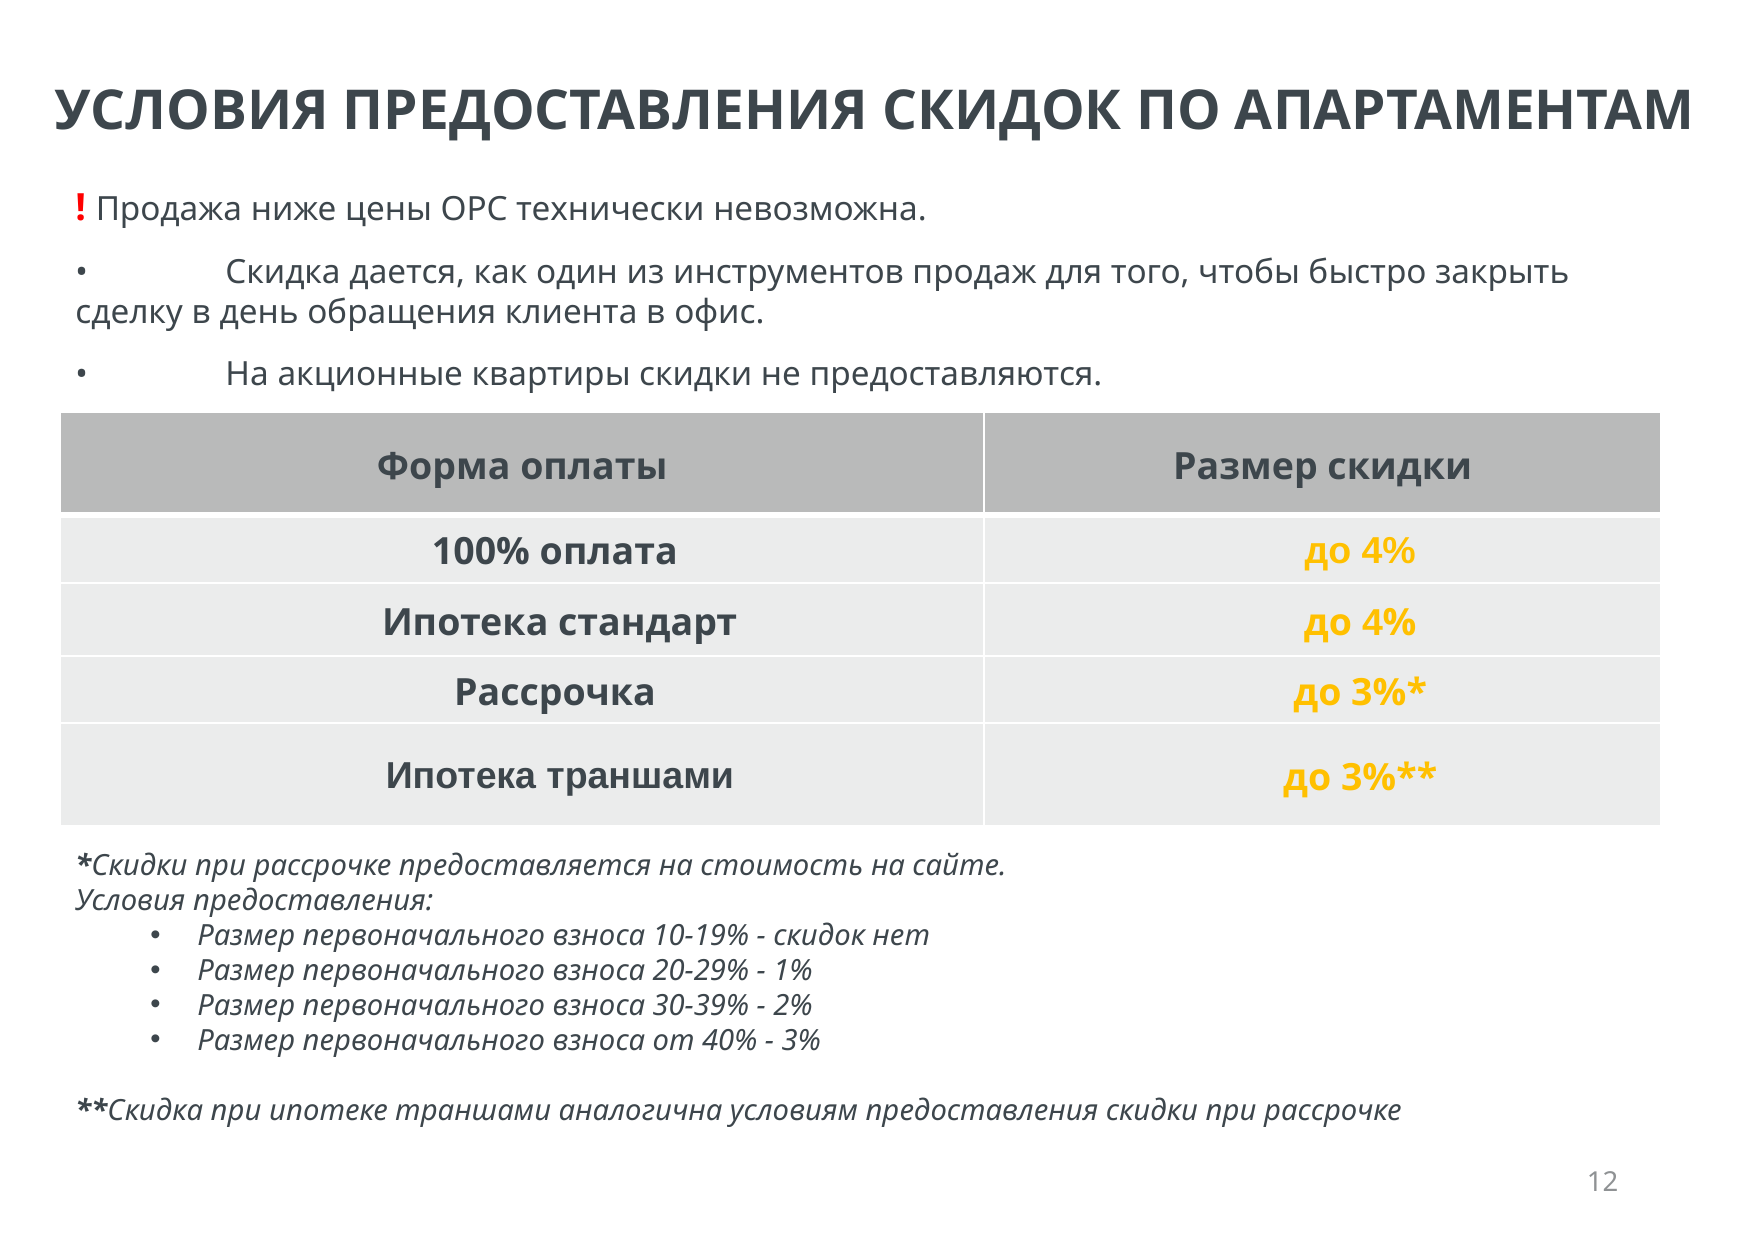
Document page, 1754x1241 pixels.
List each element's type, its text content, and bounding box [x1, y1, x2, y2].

table_cell до 3%* [985, 657, 1660, 722]
slide_number ‹#› [1238, 1149, 1634, 1216]
table_cell 100% оплата [61, 518, 983, 582]
table_cell до 3%** [985, 724, 1660, 825]
table_cell до 4% [985, 518, 1660, 582]
table_cell до 4% [985, 584, 1660, 655]
text_box *Скидки при рассрочке предоставляется на стоимость на сайте. Условия предоставления: Размер первоначального взноса 10-19% - скидок нет Размер первоначального взноса 20-29% - 1% Размер первоначального взноса 30-39% - 2% Размер первоначального взноса от 40% - 3% **Скидка при ипотеке траншами аналогична условиям предоставления скидки при рассрочке [60, 839, 1662, 1134]
text_box УСЛОВИЯ ПРЕДОСТАВЛЕНИЯ СКИДОК ПО АПАРТАМЕНТАМ [39, 73, 1712, 152]
text_box ! Продажа ниже цены ОРС технически невозможна. • Скидка дается, как один из инструментов продаж для того, чтобы быстро закрыть сделку в день обращения клиента в офис. • На акционные квартиры скидки не предоставляются. [60, 175, 1662, 400]
table_cell Ипотека траншами [61, 724, 983, 825]
table_cell Ипотека стандарт [61, 584, 983, 655]
table_cell Рассрочка [61, 657, 983, 722]
table_header Форма оплаты [61, 413, 983, 512]
table_header Размер скидки [985, 413, 1660, 512]
